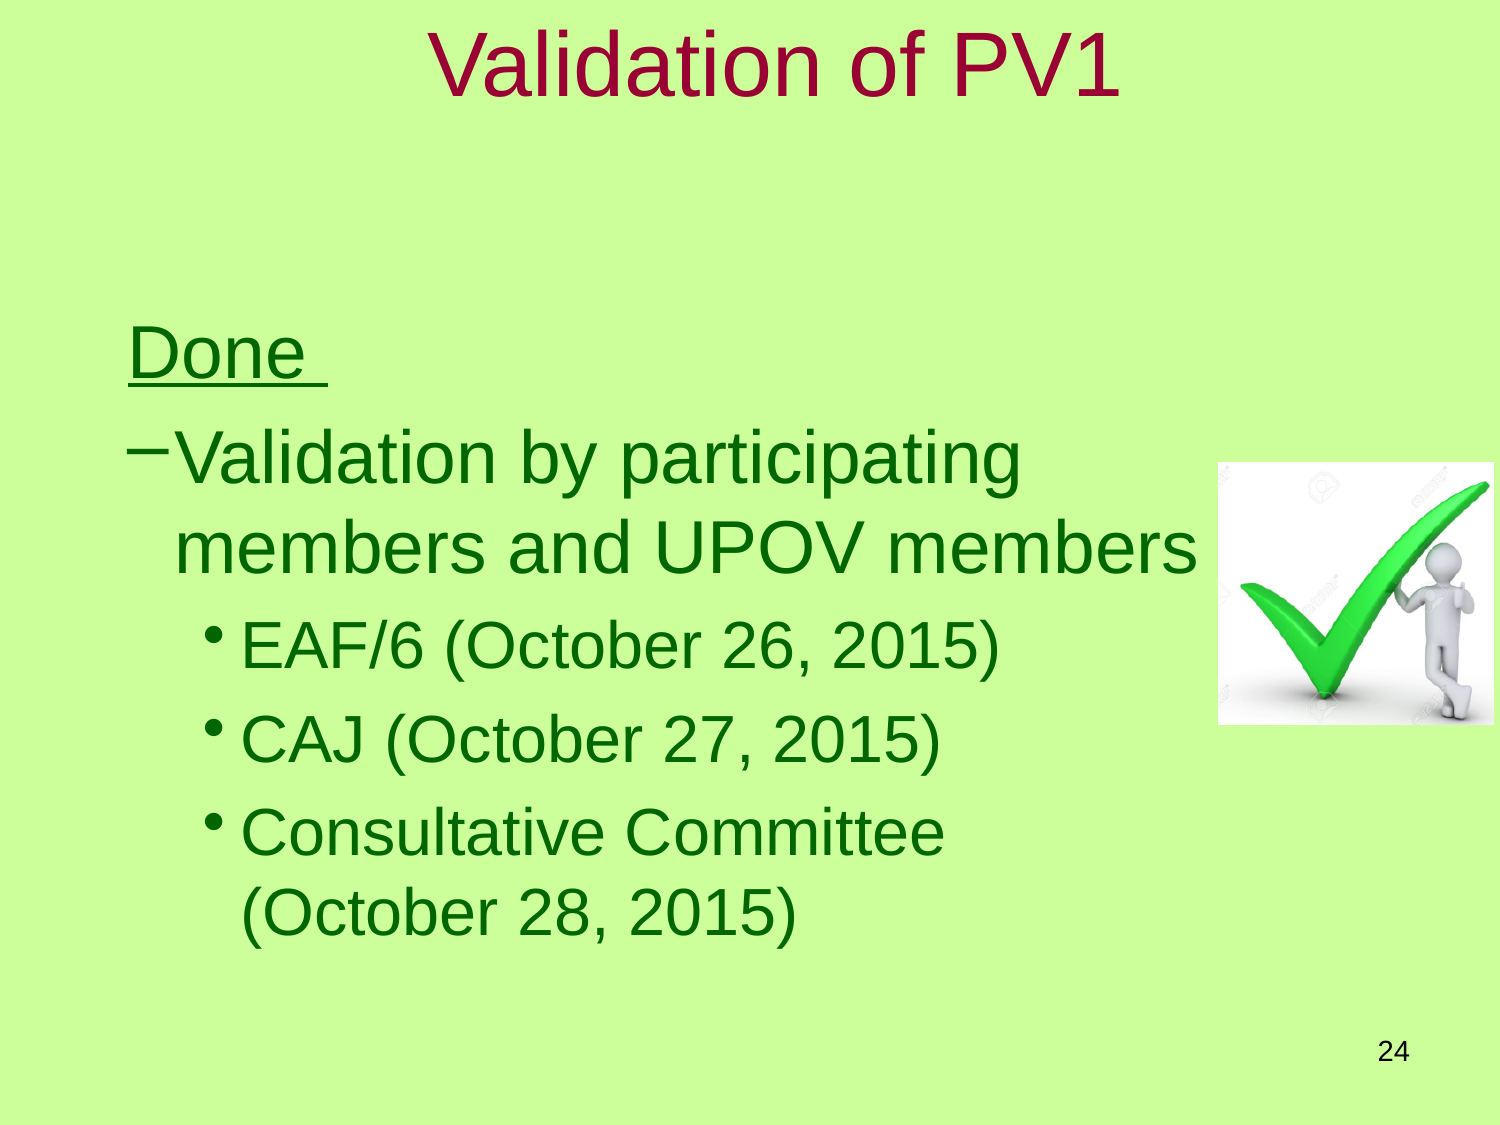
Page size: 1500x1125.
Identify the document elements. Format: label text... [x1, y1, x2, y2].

picture [1217, 462, 1495, 725]
text_box 24 [1074, 1024, 1425, 1103]
list Done Validation by participating members and UPOV members EAF/6 (October 26, 2015) CAJ (October 27, 2015) Consultative Committee (October 28, 2015) [37, 296, 1225, 1059]
title Validation of PV1 [187, 0, 1365, 162]
